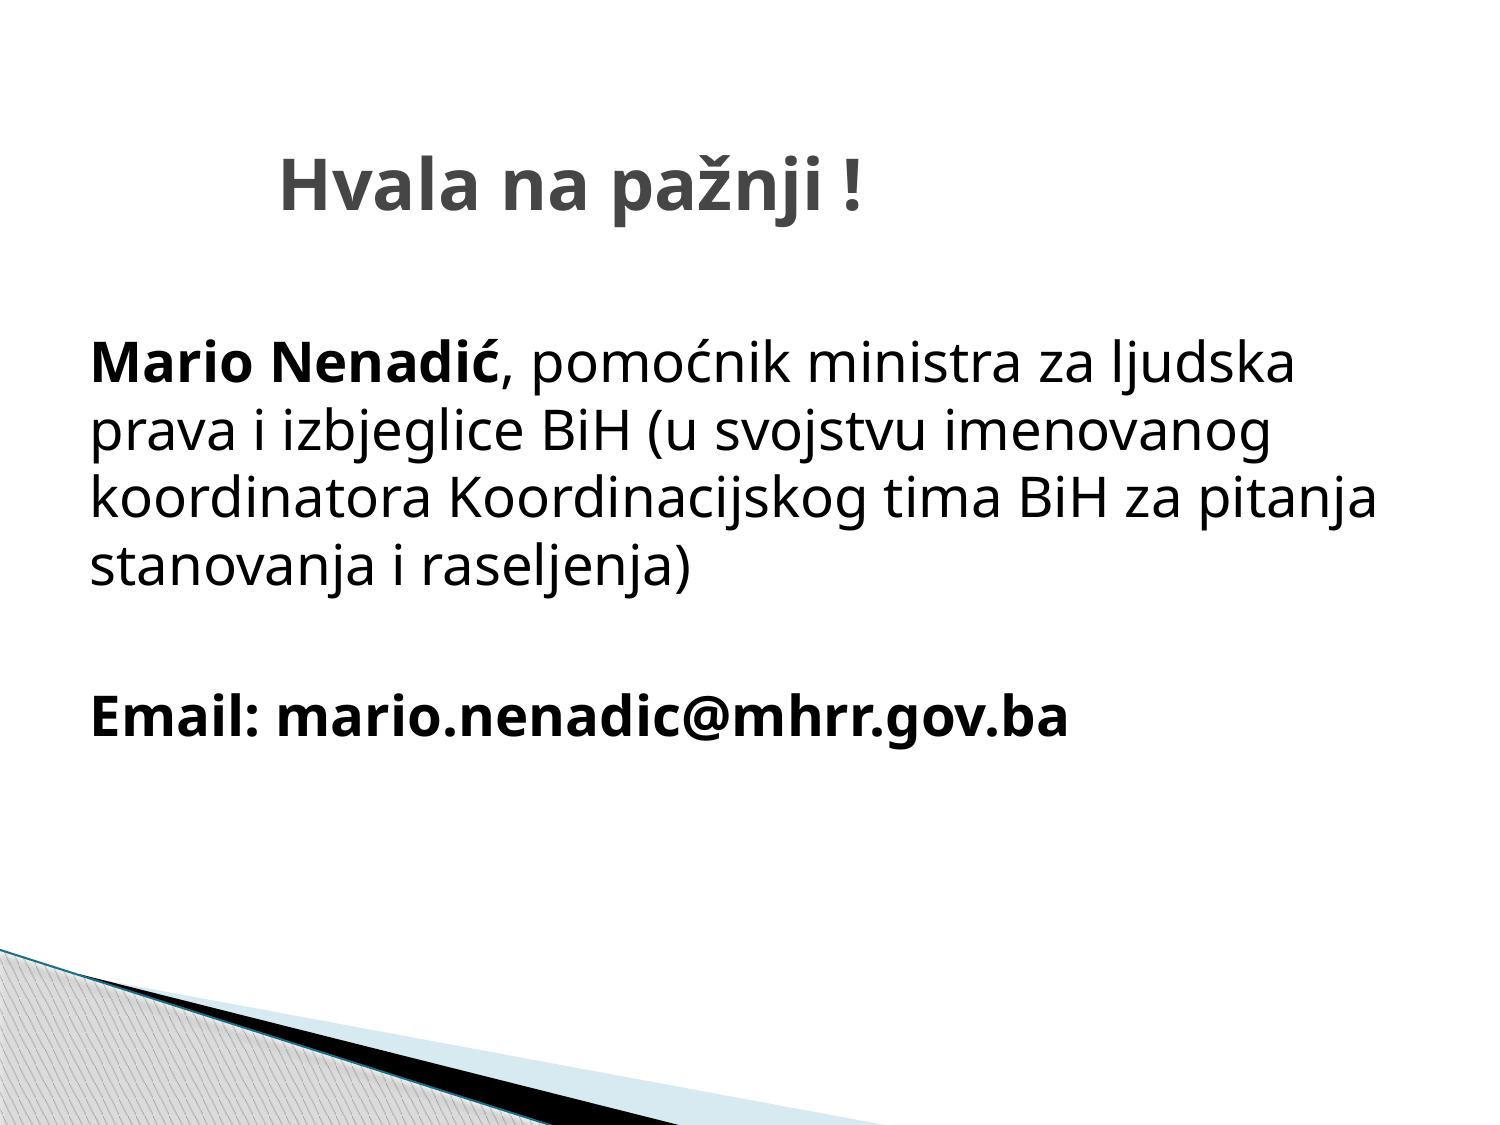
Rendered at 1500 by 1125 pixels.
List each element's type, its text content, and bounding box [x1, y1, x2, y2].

list Mario Nenadić, pomoćnik ministra za ljudska prava i izbjeglice BiH (u svojstvu imenovanog koordinatora Koordinacijskog tima BiH za pitanja stanovanja i raseljenja) Email: mario.nenadic@mhrr.gov.ba [75, 243, 1425, 986]
title Hvala na pažnji ! [75, 45, 1425, 233]
